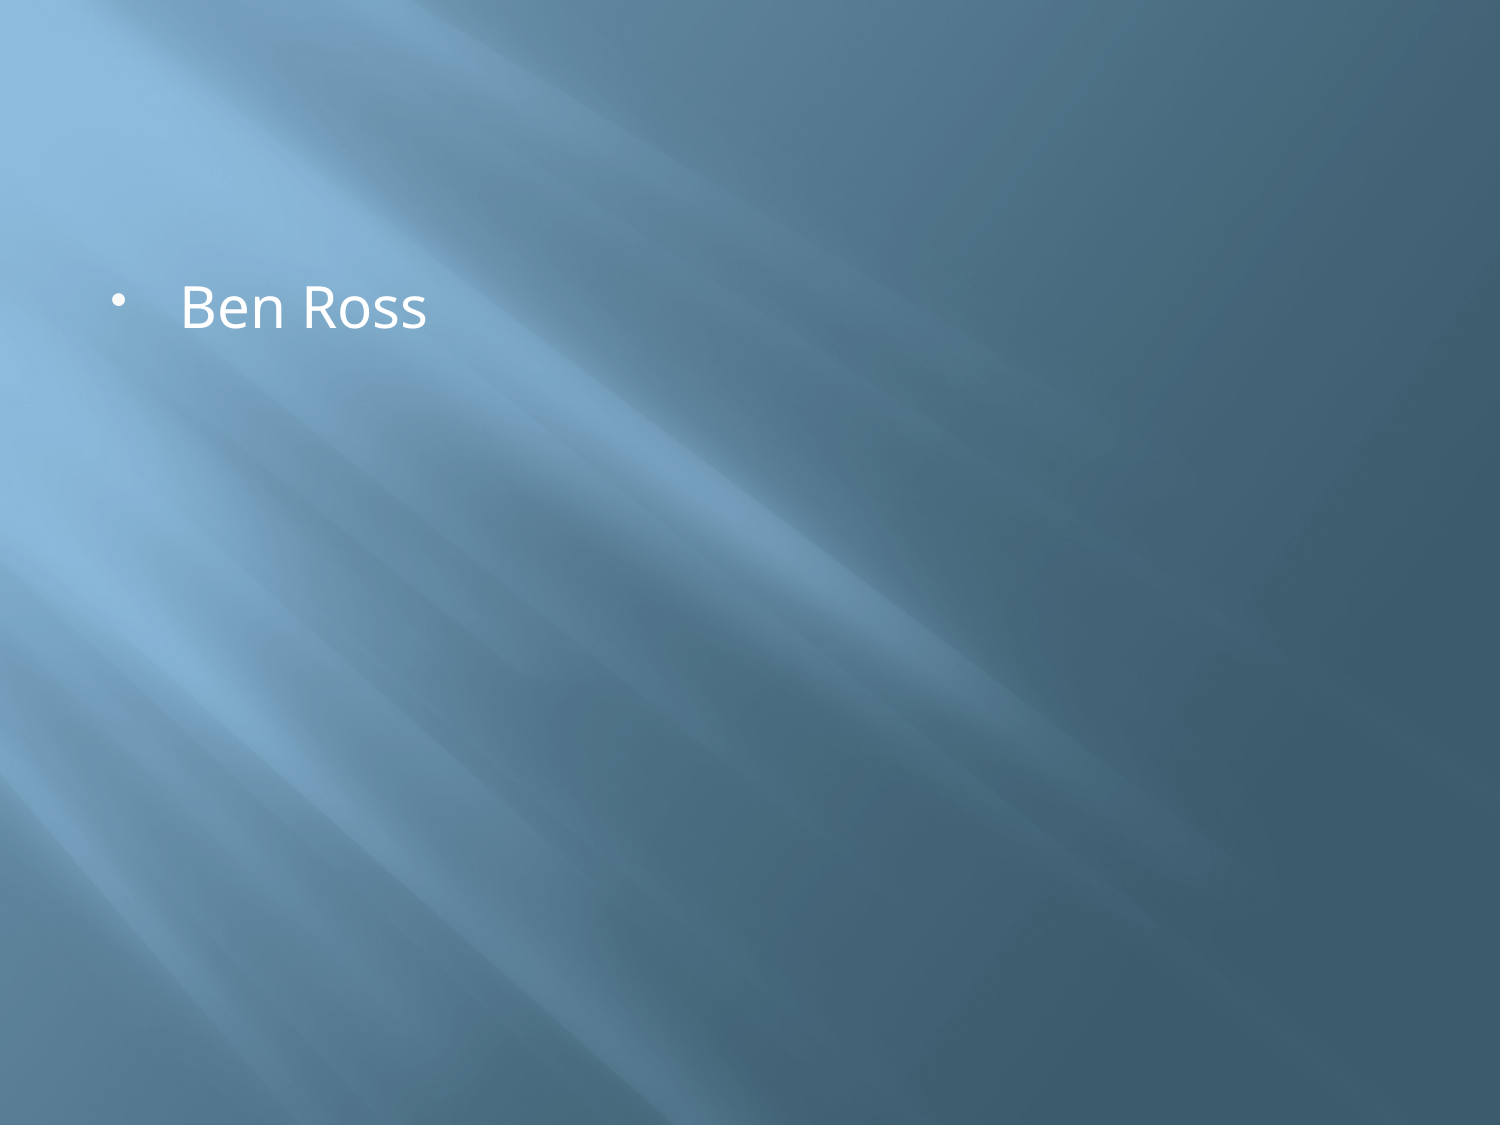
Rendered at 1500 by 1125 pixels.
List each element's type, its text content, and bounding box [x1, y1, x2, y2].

list Ben Ross [75, 262, 1425, 1035]
